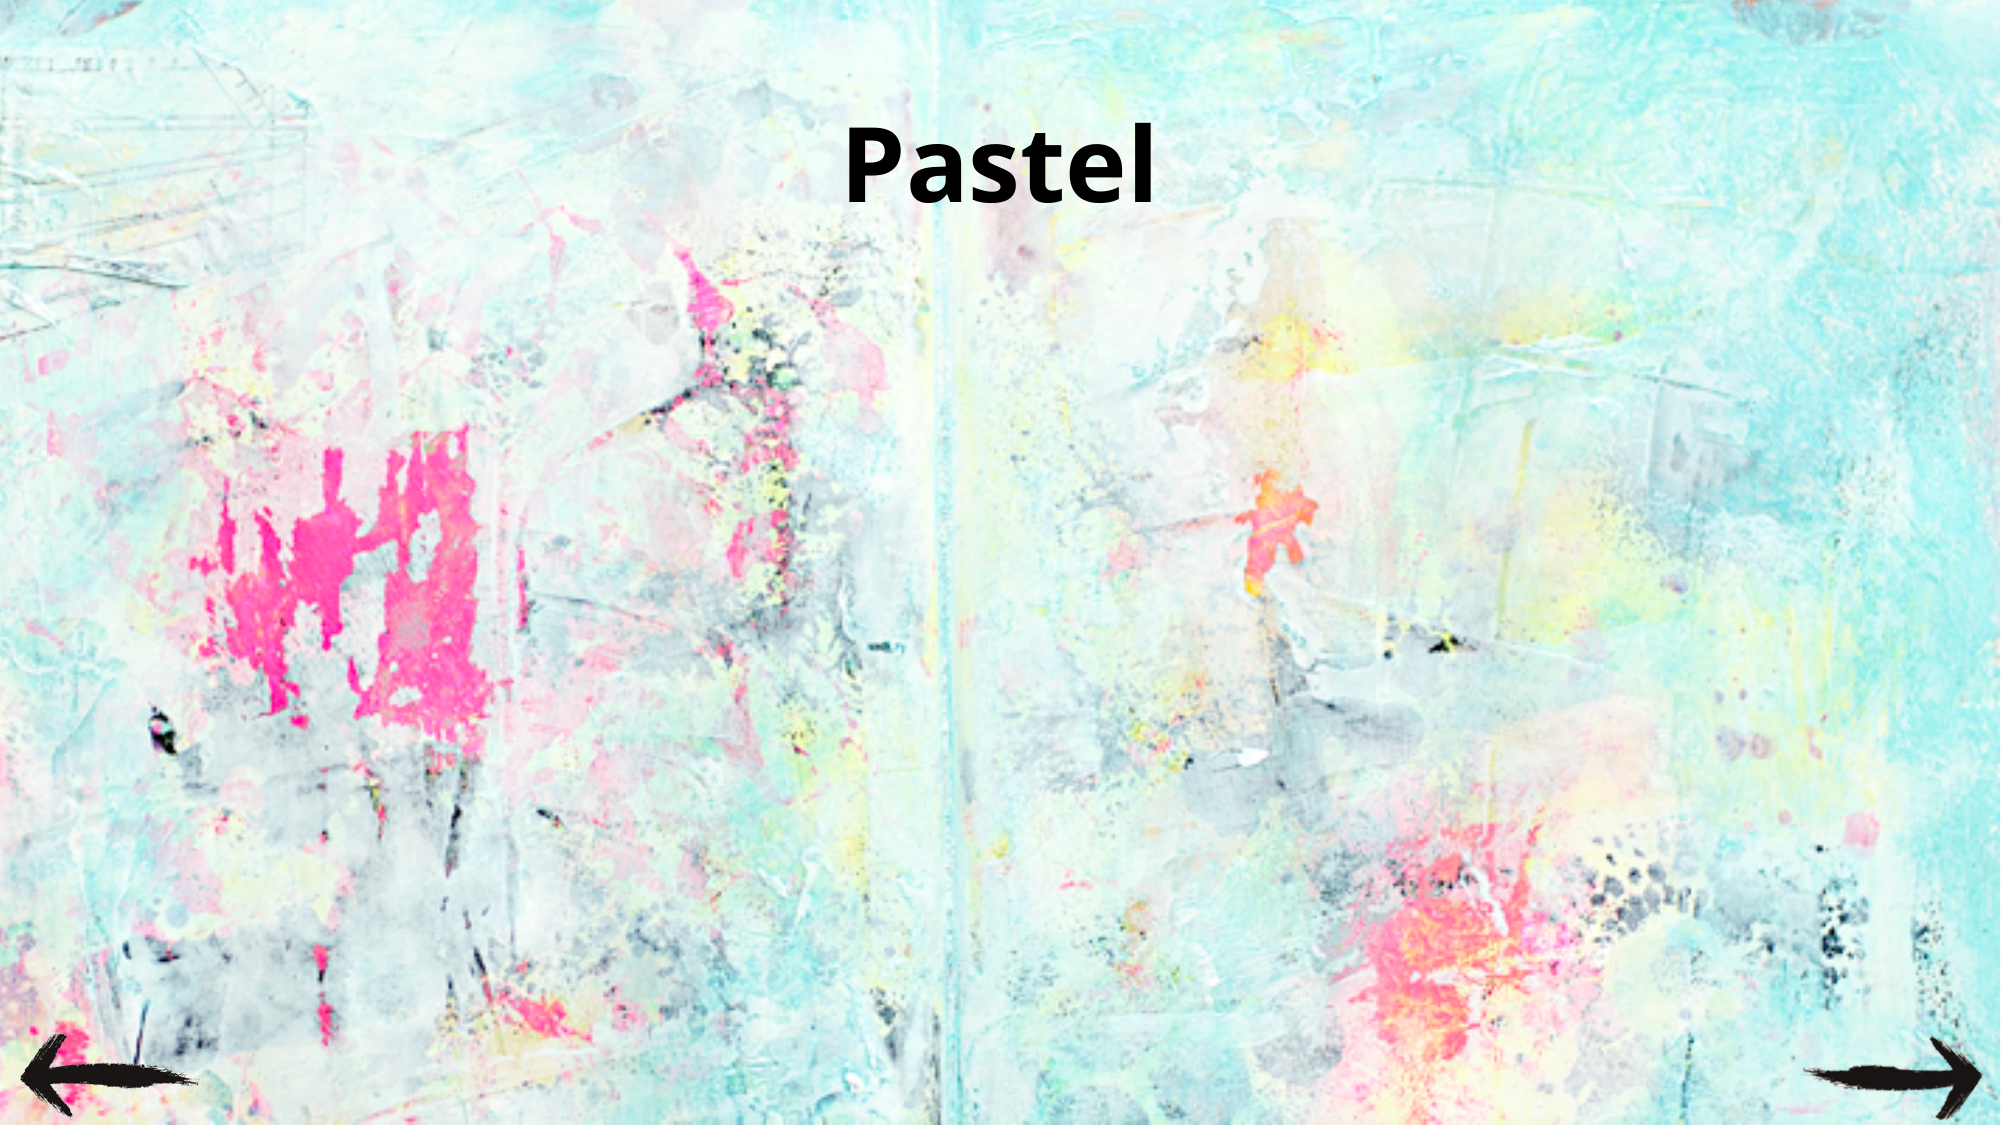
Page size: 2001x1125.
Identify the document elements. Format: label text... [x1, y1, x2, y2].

picture [0, 0, 2001, 1125]
title Pastel [137, 59, 1863, 278]
